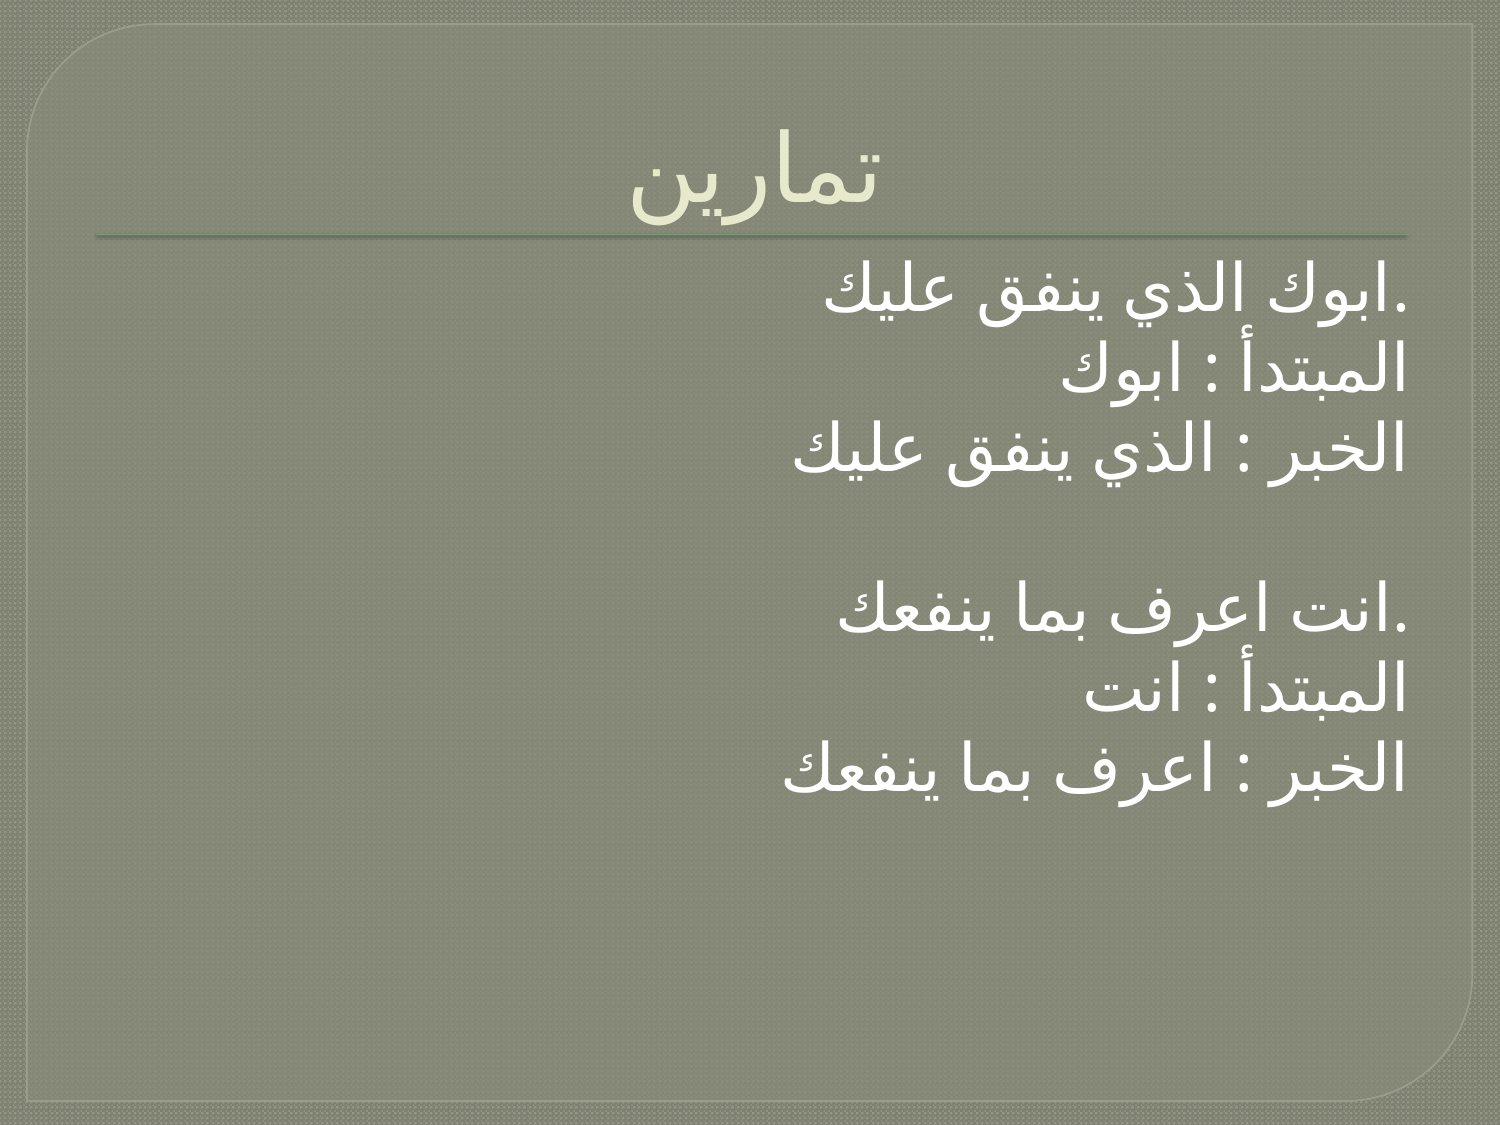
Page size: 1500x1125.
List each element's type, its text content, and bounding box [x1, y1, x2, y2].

title تمارين [75, 41, 1425, 230]
list ابوك الذي ينفق عليك. المبتدأ : ابوك الخبر : الذي ينفق عليك انت اعرف بما ينفعك. المبتدأ : انت الخبر : اعرف بما ينفعك [75, 237, 1425, 1013]
